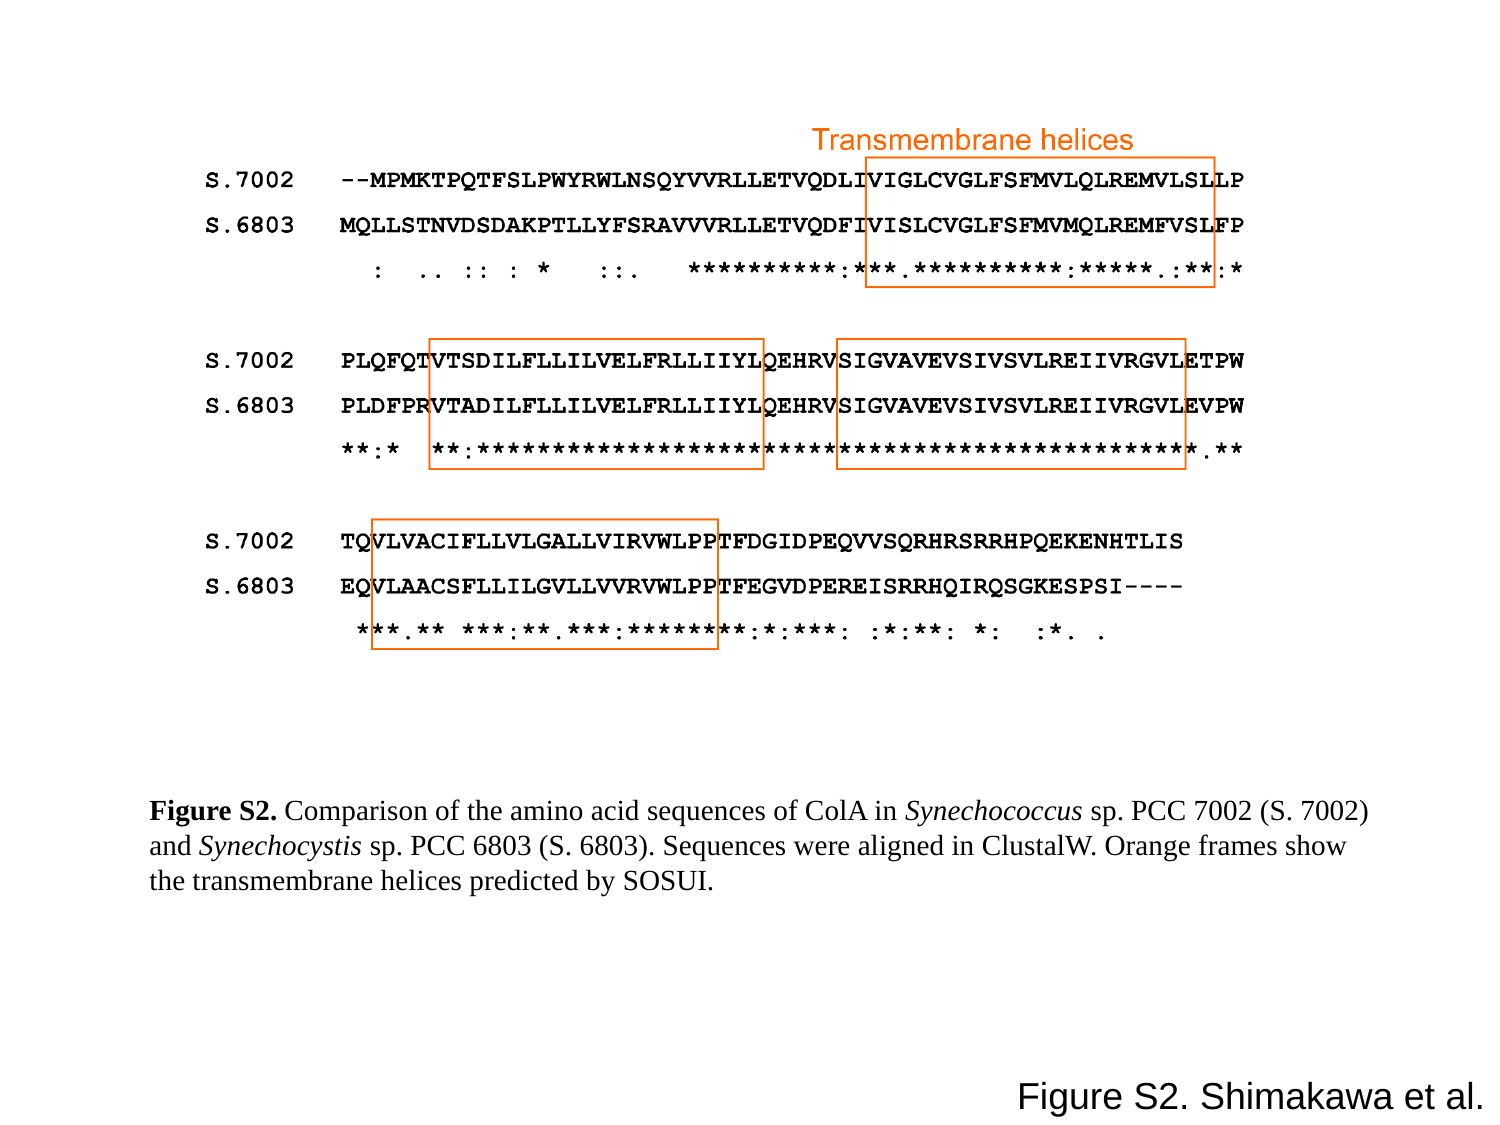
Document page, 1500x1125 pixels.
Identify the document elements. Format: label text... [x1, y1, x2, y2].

picture [206, 128, 1244, 650]
text_box Figure S2. Comparison of the amino acid sequences of ColA in Synechococcus sp. PCC 7002 (S. 7002) and Synechocystis sp. PCC 6803 (S. 6803). Sequences were aligned in ClustalW. Orange frames show the transmembrane helices predicted by SOSUI. [134, 783, 1385, 904]
text_box Figure S2. Shimakawa et al. [745, 1064, 1500, 1125]
